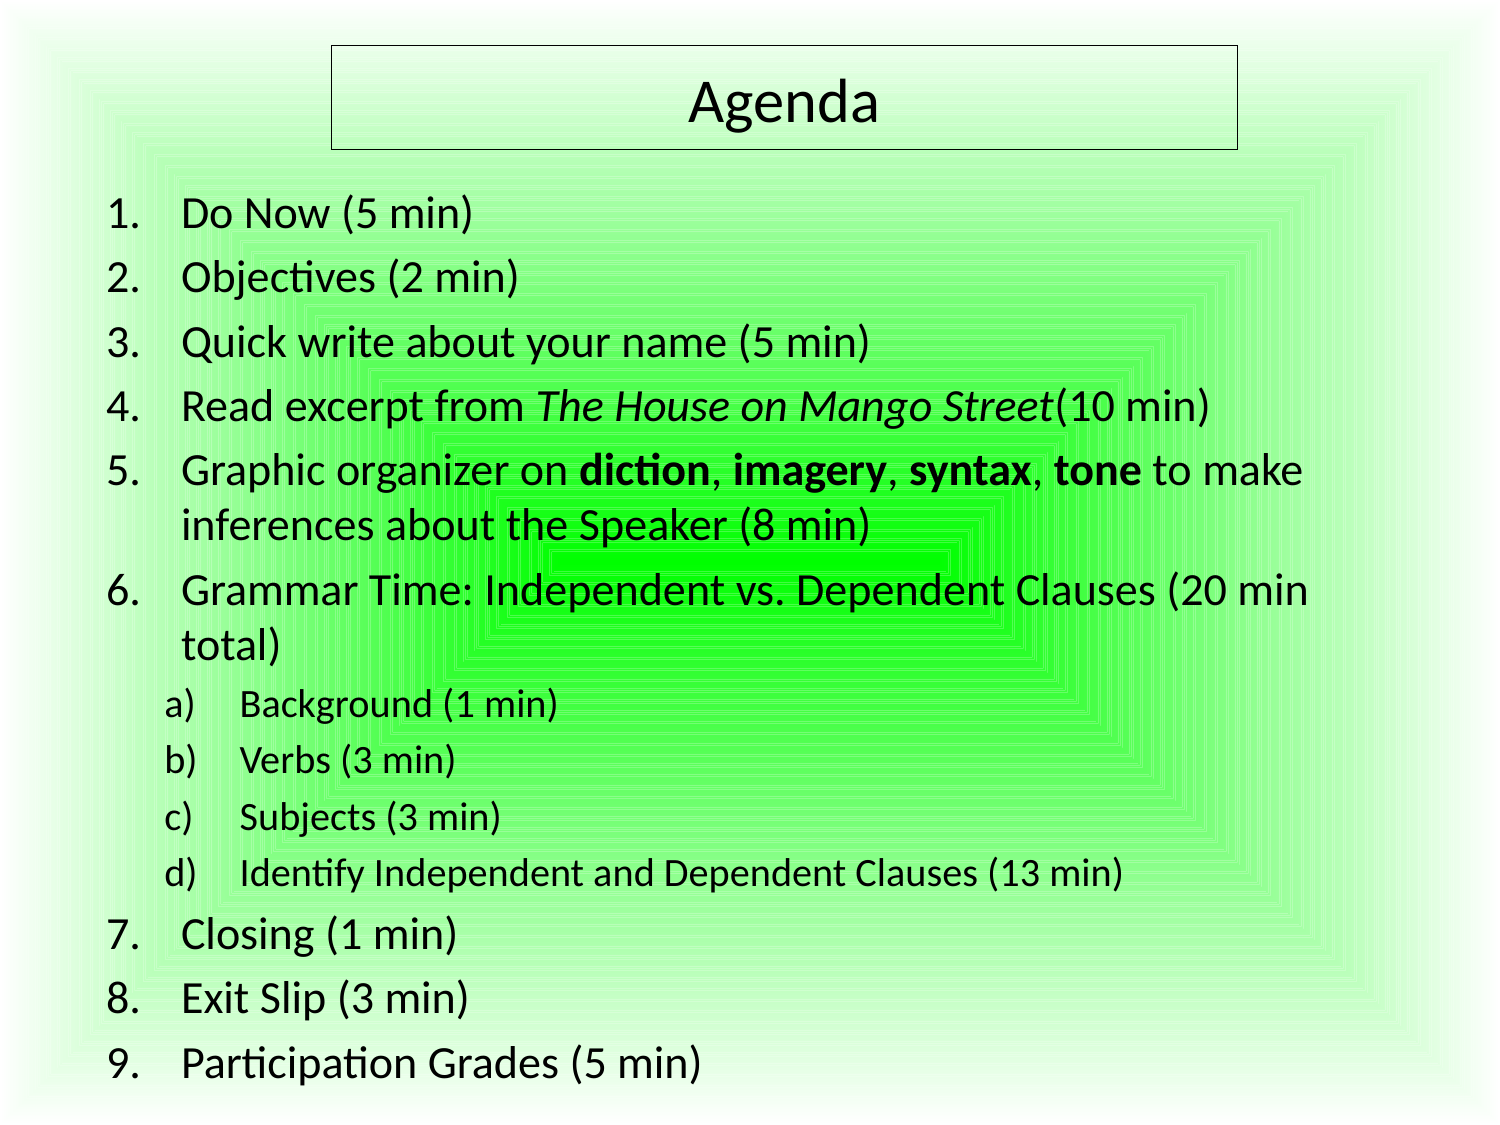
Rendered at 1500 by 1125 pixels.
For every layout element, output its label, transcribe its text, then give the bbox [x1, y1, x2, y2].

list Do Now (5 min) Objectives (2 min) Quick write about your name (5 min) Read excerpt from The House on Mango Street(10 min) Graphic organizer on diction, imagery, syntax, tone to make inferences about the Speaker (8 min) Grammar Time: Independent vs. Dependent Clauses (20 min total) Background (1 min) Verbs (3 min) Subjects (3 min) Identify Independent and Dependent Clauses (13 min) Closing (1 min) Exit Slip (3 min) Participation Grades (5 min) [75, 174, 1425, 1100]
text_box Agenda [331, 45, 1238, 150]
